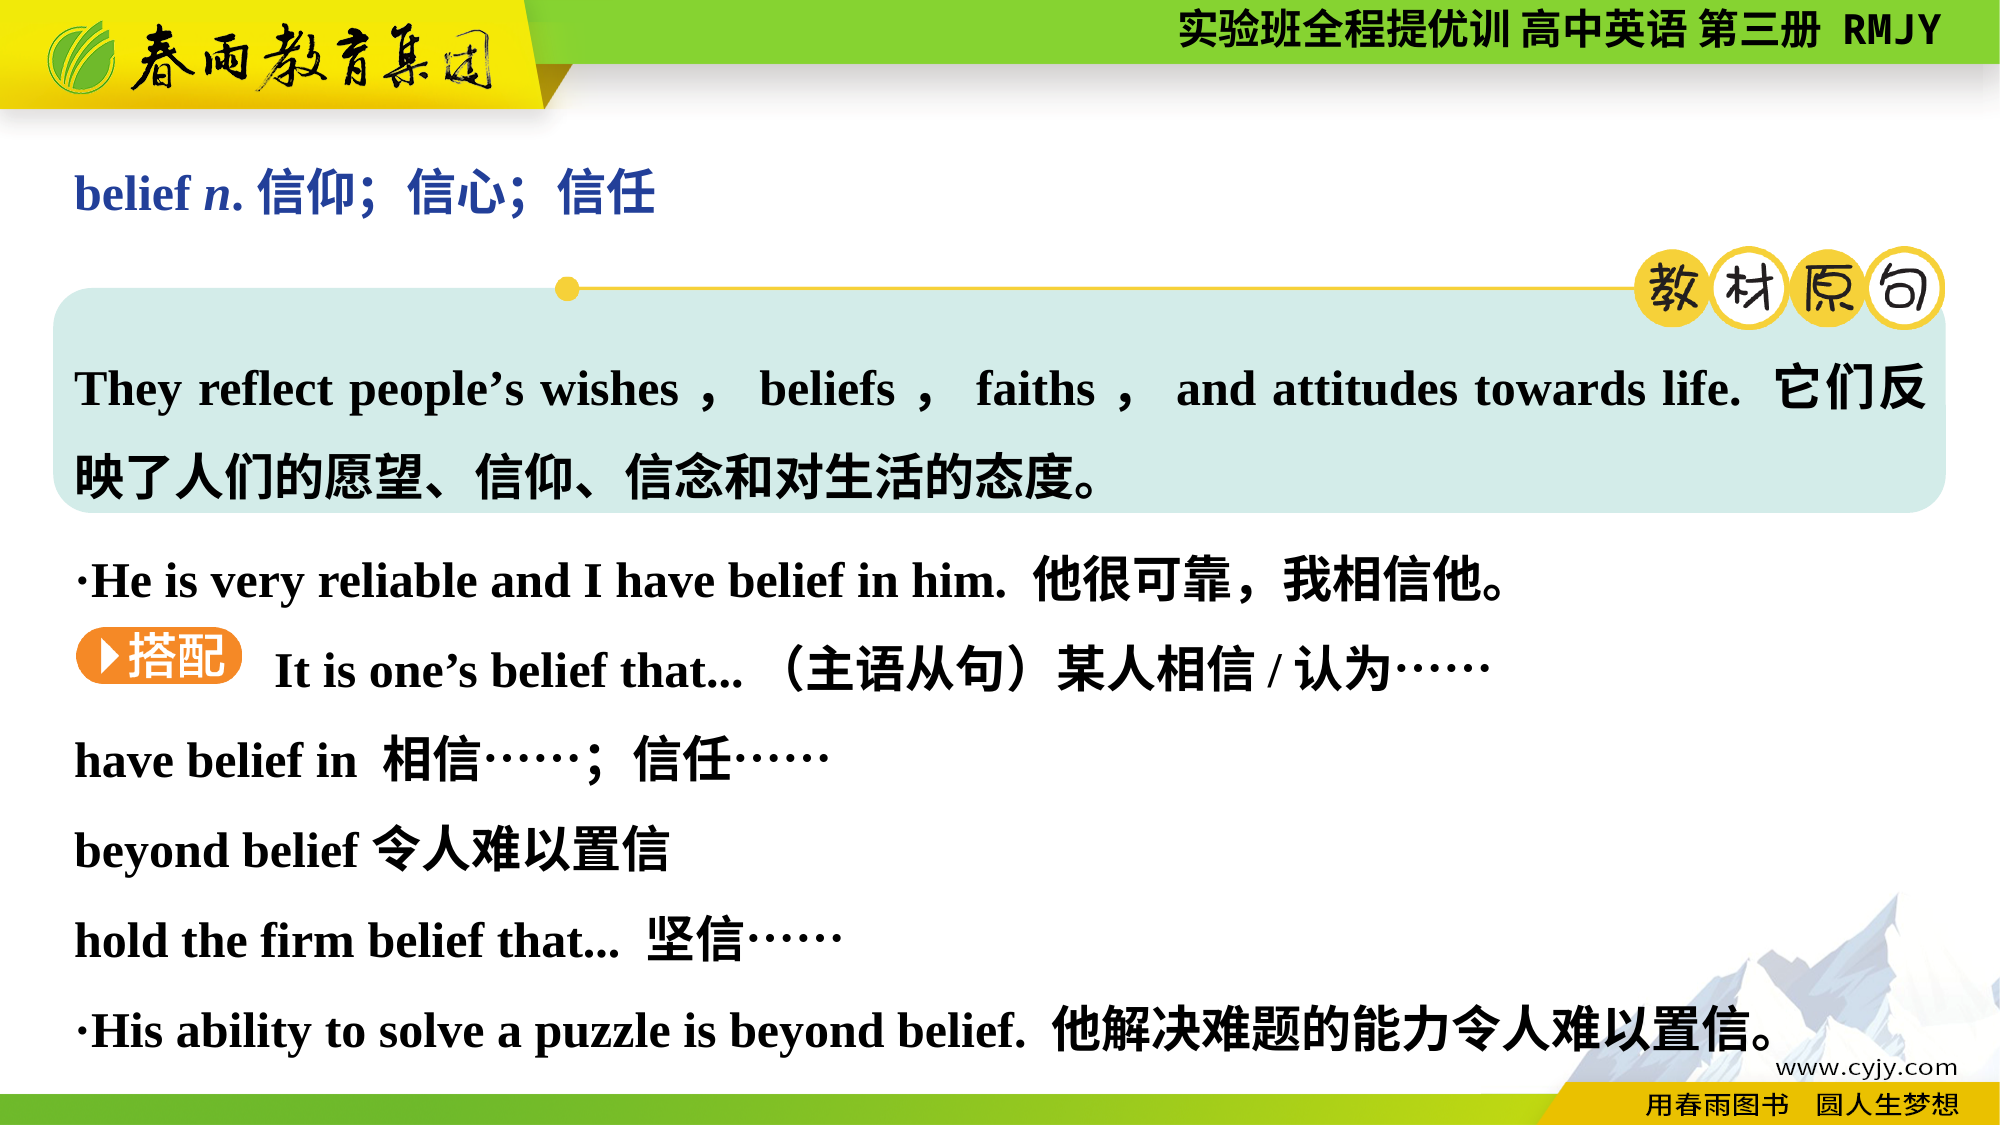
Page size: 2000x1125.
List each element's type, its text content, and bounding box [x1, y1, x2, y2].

text_box They reflect people’s wishes，beliefs，faiths，and attitudes towards life. 它们反映了人们的愿望、信仰、信念和对生活的态度。 [59, 317, 1944, 509]
text_box [54, 289, 550, 492]
text_box ·He is very reliable and I have belief in him. 他很可靠，我相信他。 It is one’s belief that...（主语从句）某人相信/认为…… have belief in 相信……；信任…… beyond belief令人难以置信 hold the firm belief that... 坚信…… ·His ability to solve a puzzle is beyond belief. 他解决难题的能力令人难以置信。 [59, 509, 1944, 1065]
picture [0, 0, 2000, 1125]
list belief n.信仰；信心；信任 [59, 122, 1944, 217]
